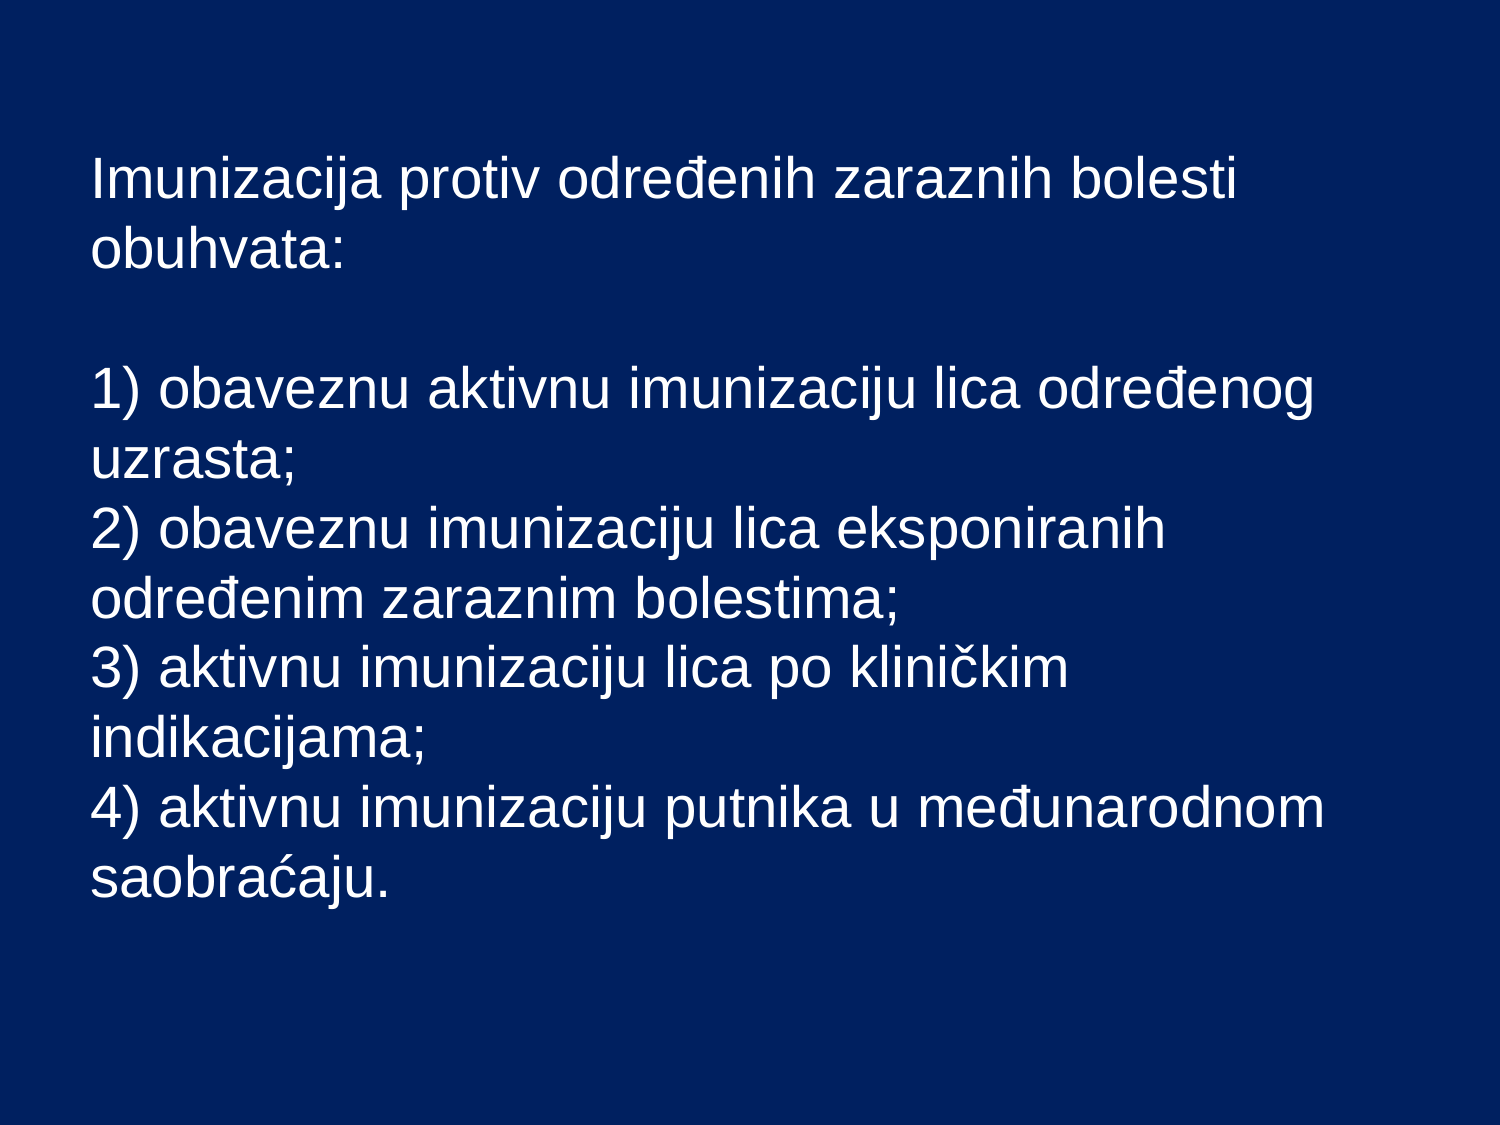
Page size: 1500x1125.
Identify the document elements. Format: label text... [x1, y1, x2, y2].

title Imunizacija protiv određenih zaraznih bolesti obuhvata: 1) obaveznu aktivnu imunizaciju lica određenog uzrasta; 2) obaveznu imunizaciju lica eksponiranih određenim zaraznim bolestima; 3) aktivnu imunizaciju lica po kliničkim indikacijama; 4) aktivnu imunizaciju putnika u međunarodnom saobraćaju. [75, 112, 1425, 938]
